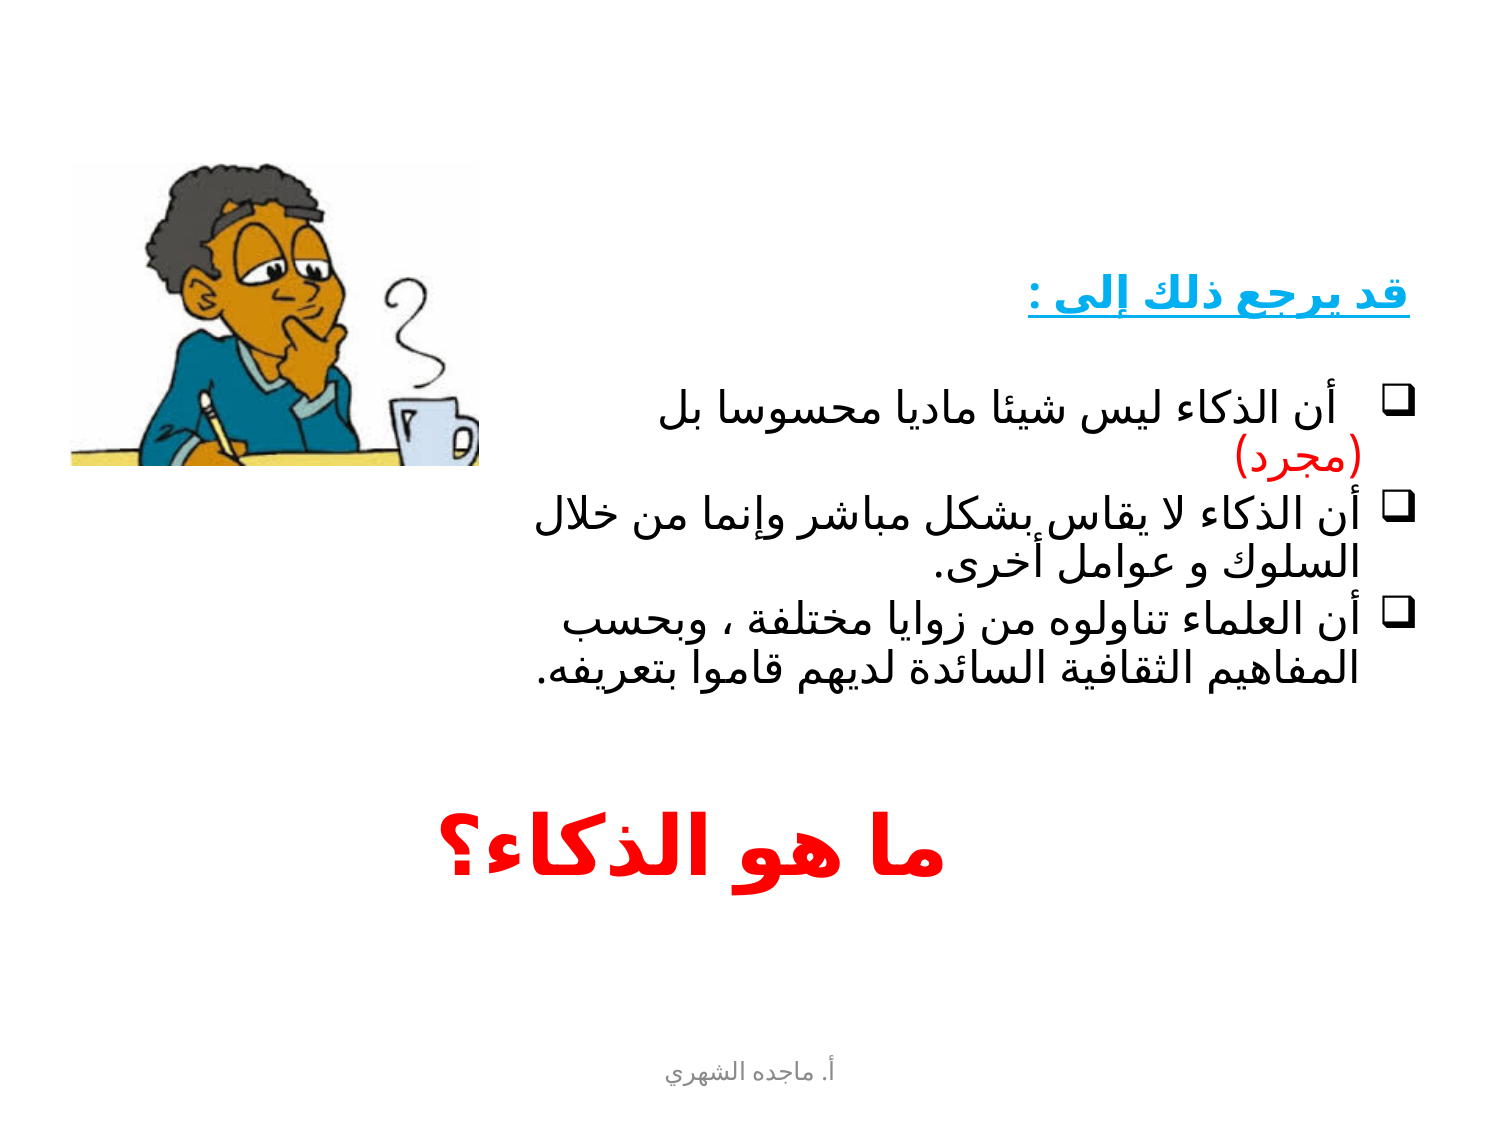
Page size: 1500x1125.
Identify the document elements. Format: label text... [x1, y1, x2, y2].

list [70, 163, 479, 466]
text_box ما هو الذكاء؟ [269, 785, 1114, 900]
list قد يرجع ذلك إلى : أن الذكاء ليس شيئا ماديا محسوسا بل (مجرد) أن الذكاء لا يقاس بشكل مباشر وإنما من خلال السلوك و عوامل أخرى. أن العلماء تناولوه من زوايا مختلفة ، وبحسب المفاهيم الثقافية السائدة لديهم قاموا بتعريفه. [515, 262, 1425, 715]
footer أ. ماجده الشهري [512, 1042, 988, 1103]
